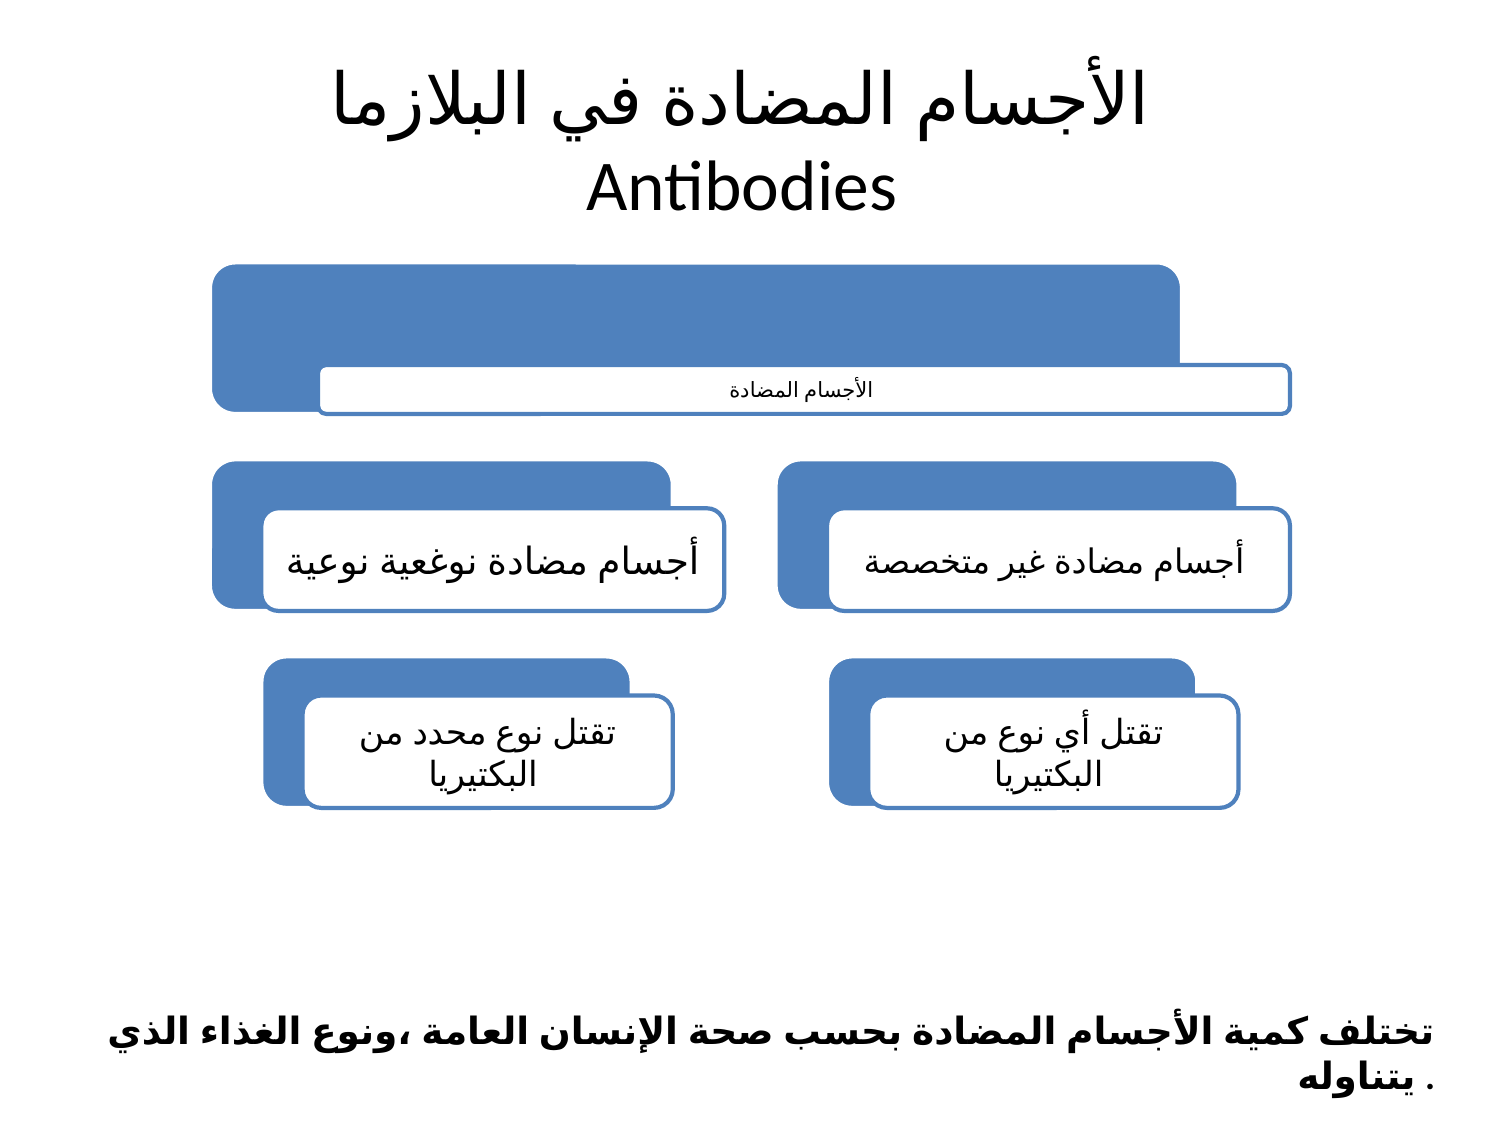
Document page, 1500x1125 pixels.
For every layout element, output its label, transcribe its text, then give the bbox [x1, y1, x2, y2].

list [74, 262, 1426, 1006]
text_box تختلف كمية الأجسام المضادة بحسب صحة الإنسان العامة ،ونوع الغذاء الذي يتناوله . [12, 999, 1450, 1105]
title الأجسام المضادة في البلازما Antibodies [75, 45, 1425, 233]
